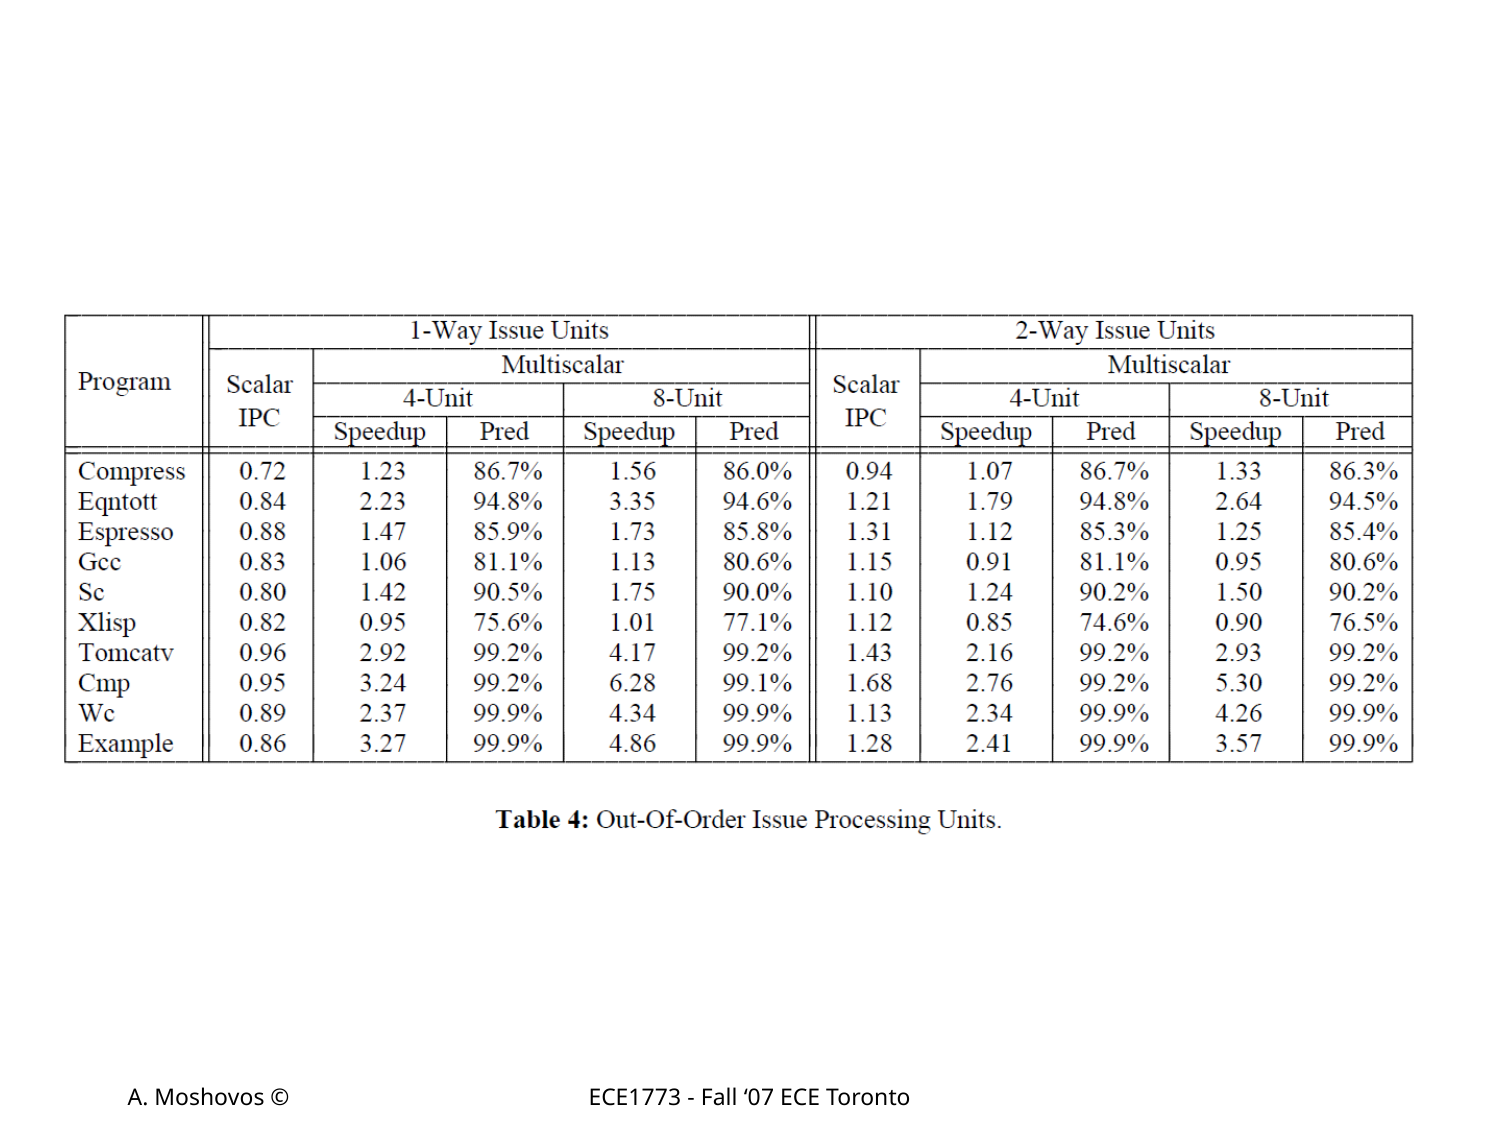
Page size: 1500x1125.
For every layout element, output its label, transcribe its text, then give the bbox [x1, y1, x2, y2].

footer ECE1773 - Fall ‘07 ECE Toronto [487, 1074, 1013, 1125]
picture [30, 274, 1470, 851]
slide_number A. Moshovos © [112, 1074, 426, 1125]
